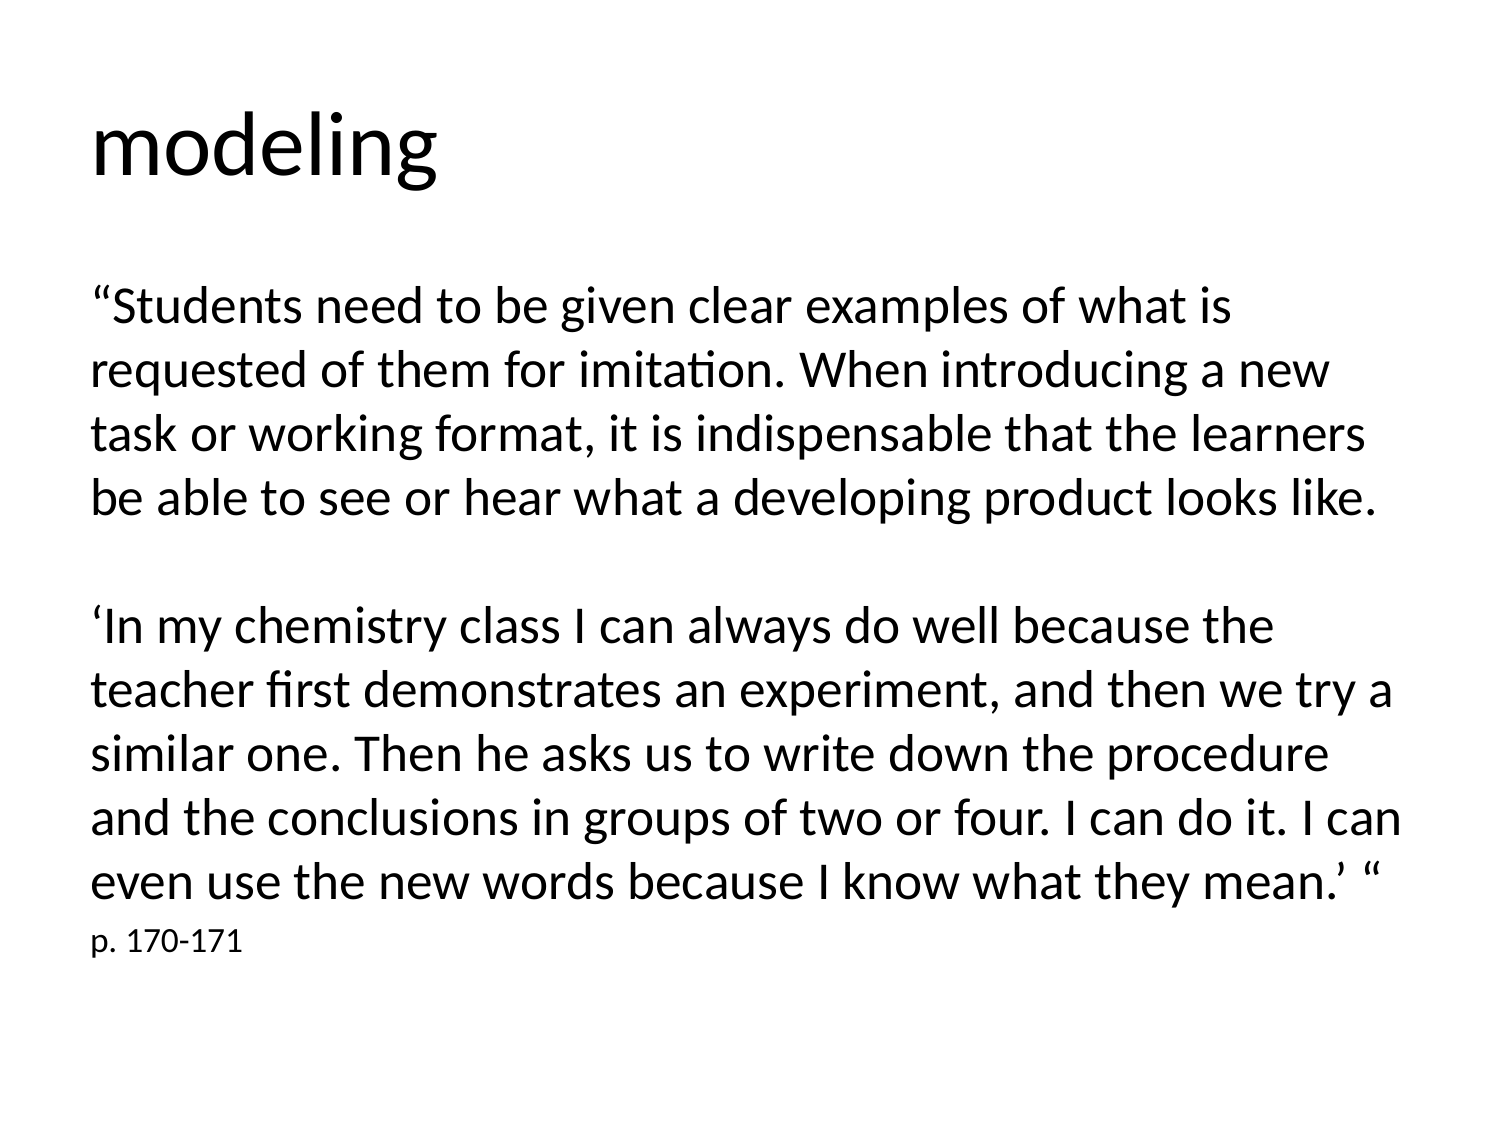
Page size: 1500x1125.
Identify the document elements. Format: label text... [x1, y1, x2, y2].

title modeling [75, 45, 1425, 233]
list “Students need to be given clear examples of what is requested of them for imitation. When introducing a new task or working format, it is indispensable that the learners be able to see or hear what a developing product looks like. ‘In my chemistry class I can always do well because the teacher first demonstrates an experiment, and then we try a similar one. Then he asks us to write down the procedure and the conclusions in groups of two or four. I can do it. I can even use the new words because I know what they mean.’ “ p. 170-171 [75, 262, 1425, 1088]
